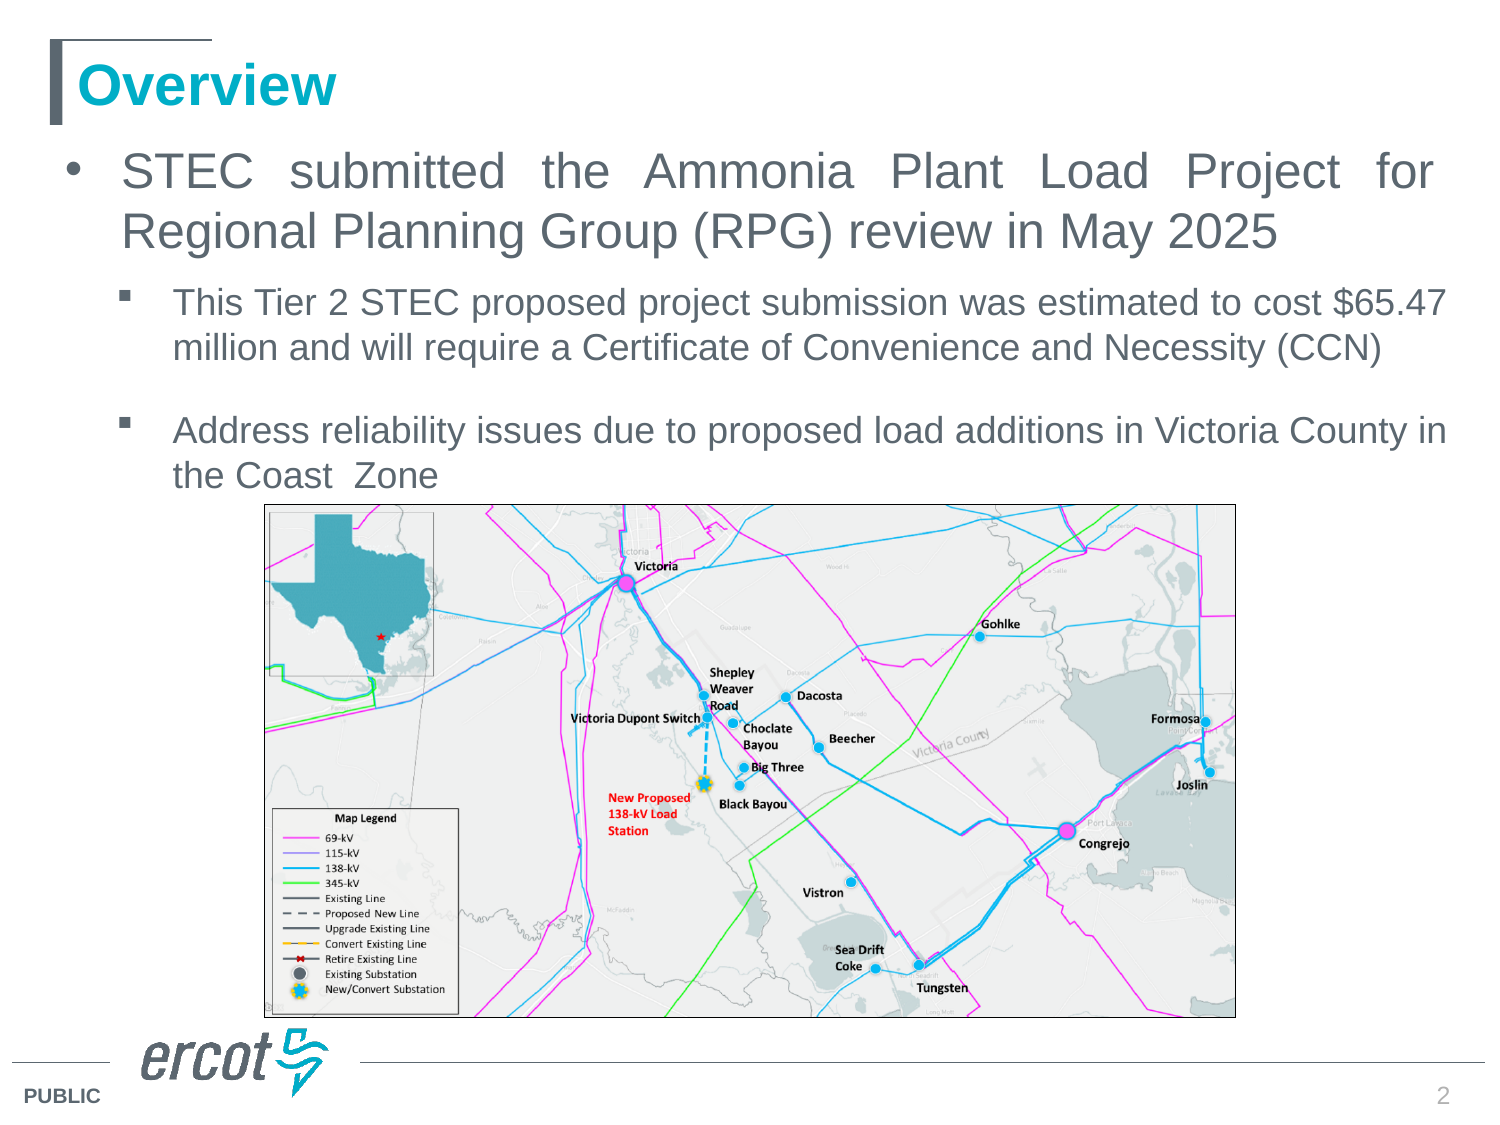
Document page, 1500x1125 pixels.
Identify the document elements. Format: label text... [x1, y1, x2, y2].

picture [137, 1024, 332, 1100]
text_box This Tier 2 STEC proposed project submission was estimated to cost $65.47 million and will require a Certificate of Convenience and Necessity (CCN) Address reliability issues due to proposed load additions in Victoria County in the Coast Zone [101, 270, 1463, 547]
picture [263, 503, 1236, 1019]
slide_number 2 [1400, 1076, 1488, 1113]
title Overview [62, 39, 1450, 125]
list STEC submitted the Ammonia Plant Load Project for Regional Planning Group (RPG) review in May 2025 [50, 131, 1450, 994]
